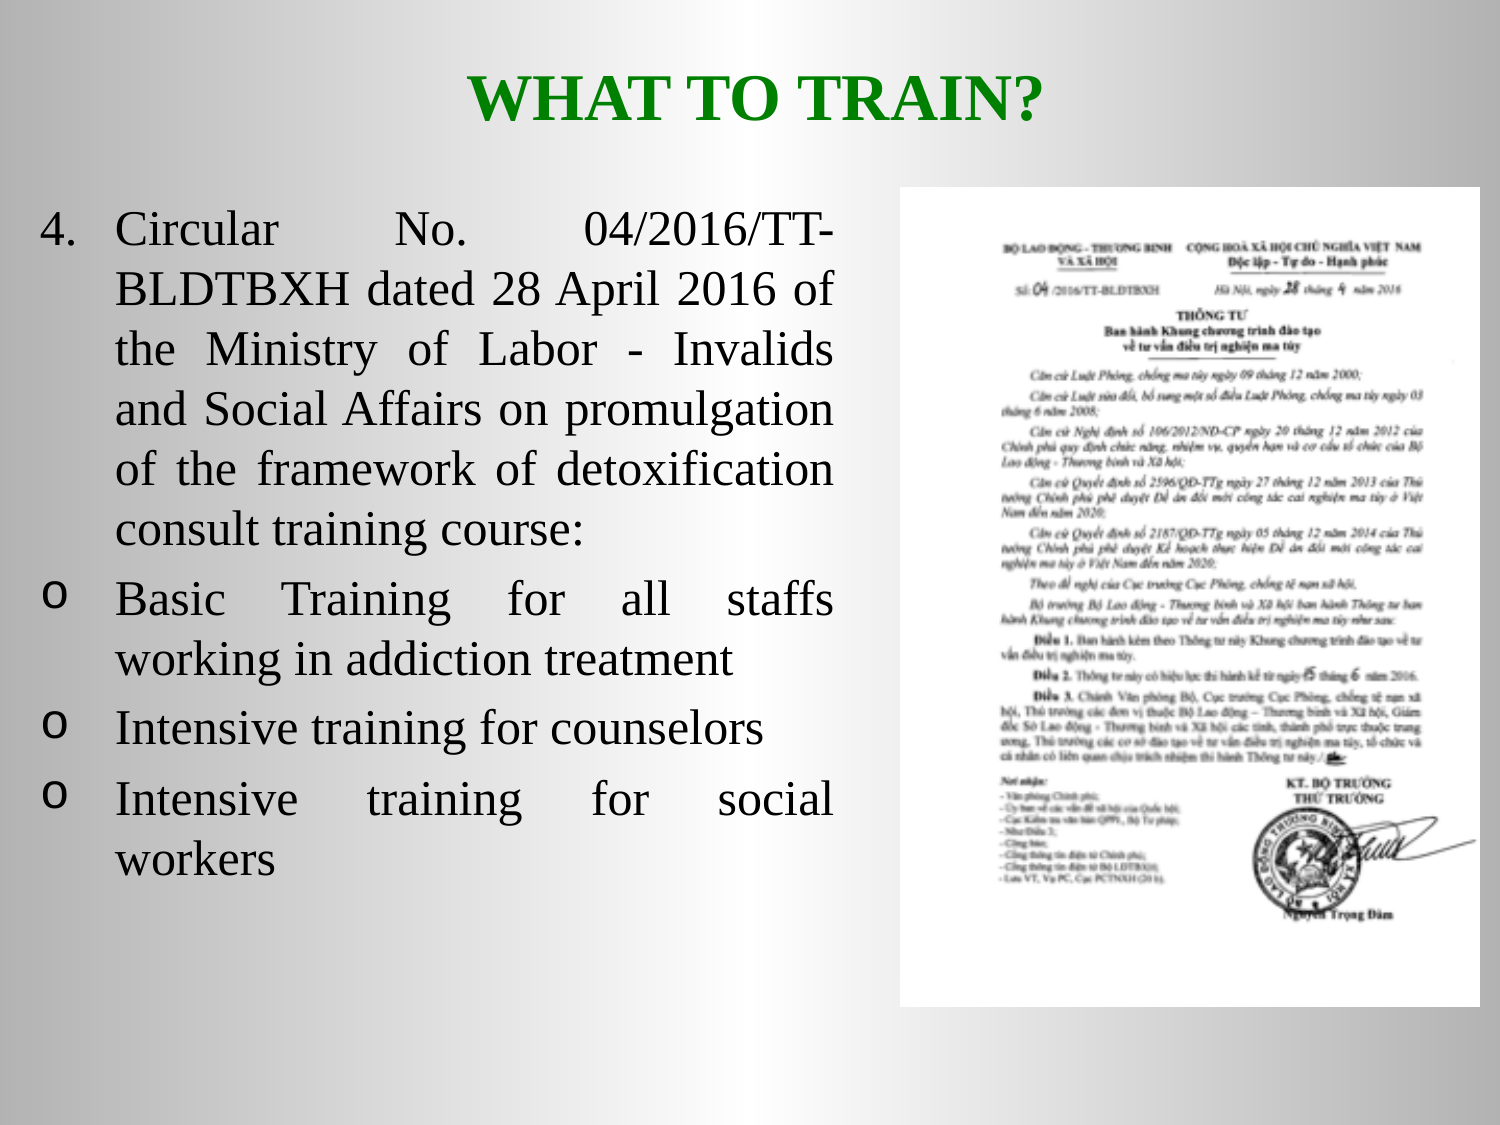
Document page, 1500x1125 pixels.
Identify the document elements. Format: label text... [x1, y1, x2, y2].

title WHAT TO TRAIN? [50, 37, 1463, 150]
picture [899, 187, 1480, 1007]
list Circular No. 04/2016/TT-BLDTBXH dated 28 April 2016 of the Ministry of Labor - Invalids and Social Affairs on promulgation of the framework of detoxification consult training course: Basic Training for all staffs working in addiction treatment Intensive training for counselors Intensive training for social workers [24, 187, 850, 975]
